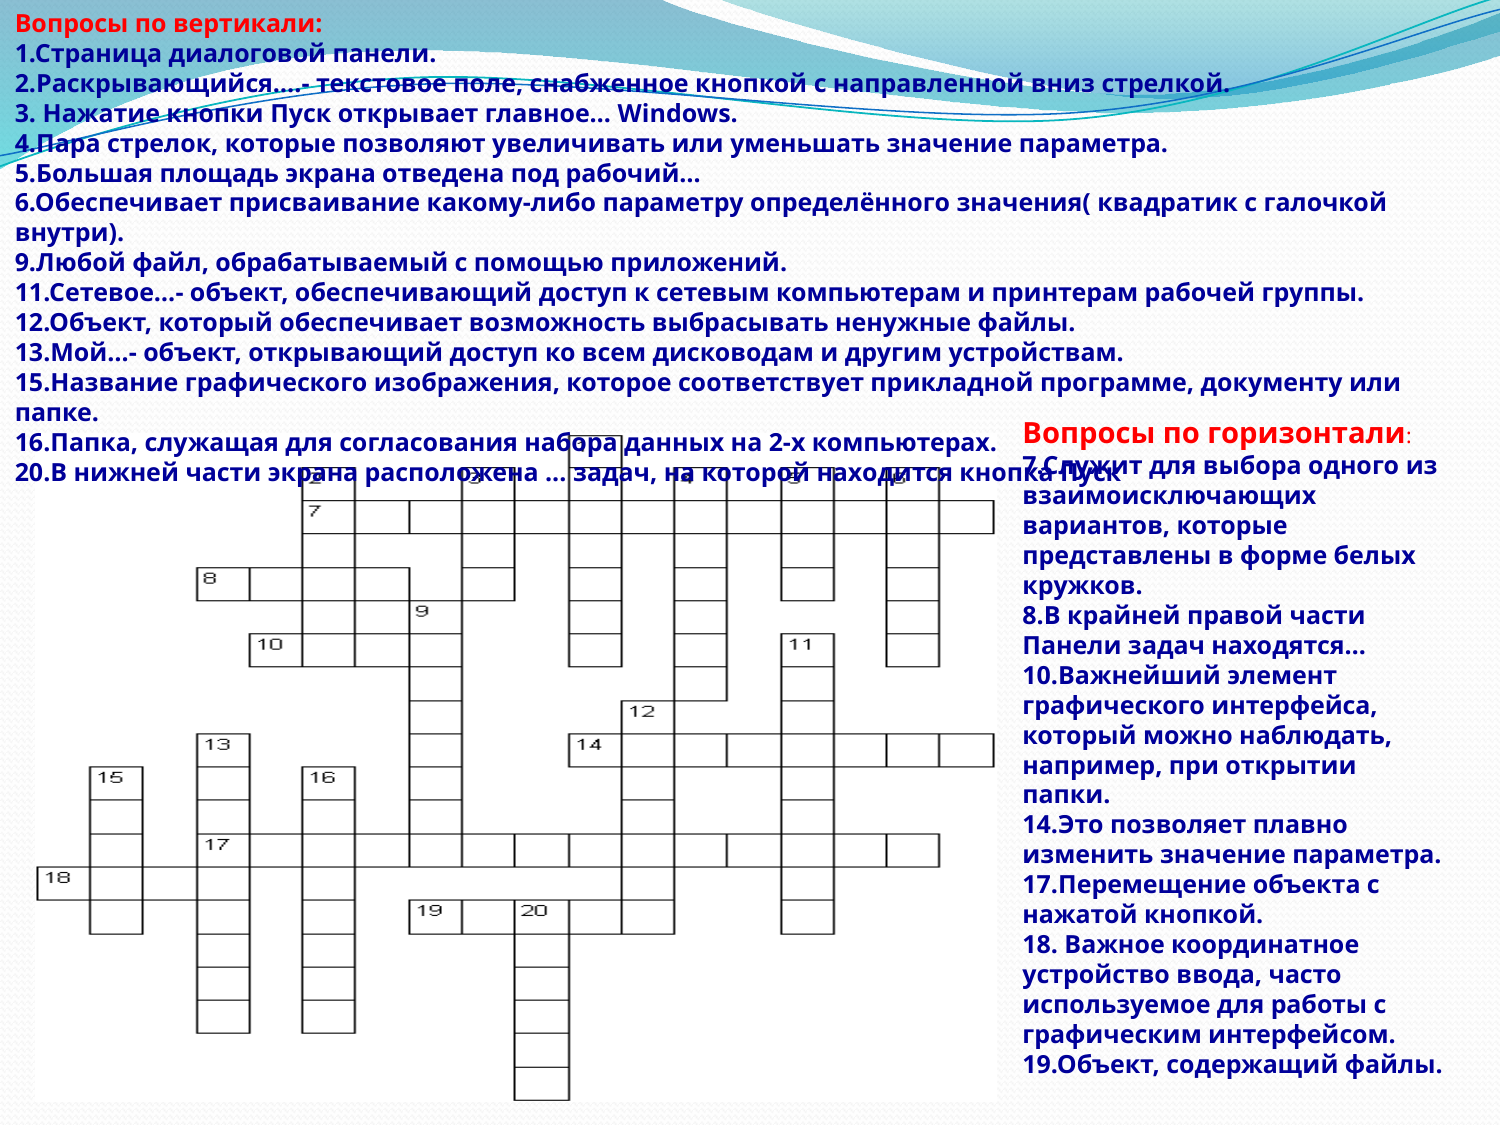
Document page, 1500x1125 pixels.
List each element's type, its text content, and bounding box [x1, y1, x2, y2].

text_box Вопросы по вертикали: 1.Страница диалоговой панели. 2.Раскрывающийся….- текстовое поле, снабженное кнопкой с направленной вниз стрелкой. 3. Нажатие кнопки Пуск открывает главное… Windows. 4.Пара стрелок, которые позволяют увеличивать или уменьшать значение параметра. 5.Большая площадь экрана отведена под рабочий… 6.Обеспечивает присваивание какому-либо параметру определённого значения( квадратик с галочкой внутри). 9.Любой файл, обрабатываемый с помощью приложений. 11.Сетевое…- объект, обеспечивающий доступ к сетевым компьютерам и принтерам рабочей группы. 12.Объект, который обеспечивает возможность выбрасывать ненужные файлы. 13.Мой…- объект, открывающий доступ ко всем дисководам и другим устройствам. 15.Название графического изображения, которое соответствует прикладной программе, документу или папке. 16.Папка, служащая для согласования набора данных на 2-х компьютерах. 20.В нижней части экрана расположена ... задач, на которой находится кнопка Пуск [0, 0, 1500, 494]
text_box Вопросы по горизонтали: 7.Служит для выбора одного из взаимоисключающих вариантов, которые представлены в форме белых кружков. 8.В крайней правой части Панели задач находятся… 10.Важнейший элемент графического интерфейса, который можно наблюдать, например, при открытии папки. 14.Это позволяет плавно изменить значение параметра. 17.Перемещение объекта с нажатой кнопкой. 18. Важное координатное устройство ввода, часто используемое для работы с графическим интерфейсом. 19.Объект, содержащий файлы. [1007, 494, 1465, 1086]
picture [34, 433, 997, 1102]
